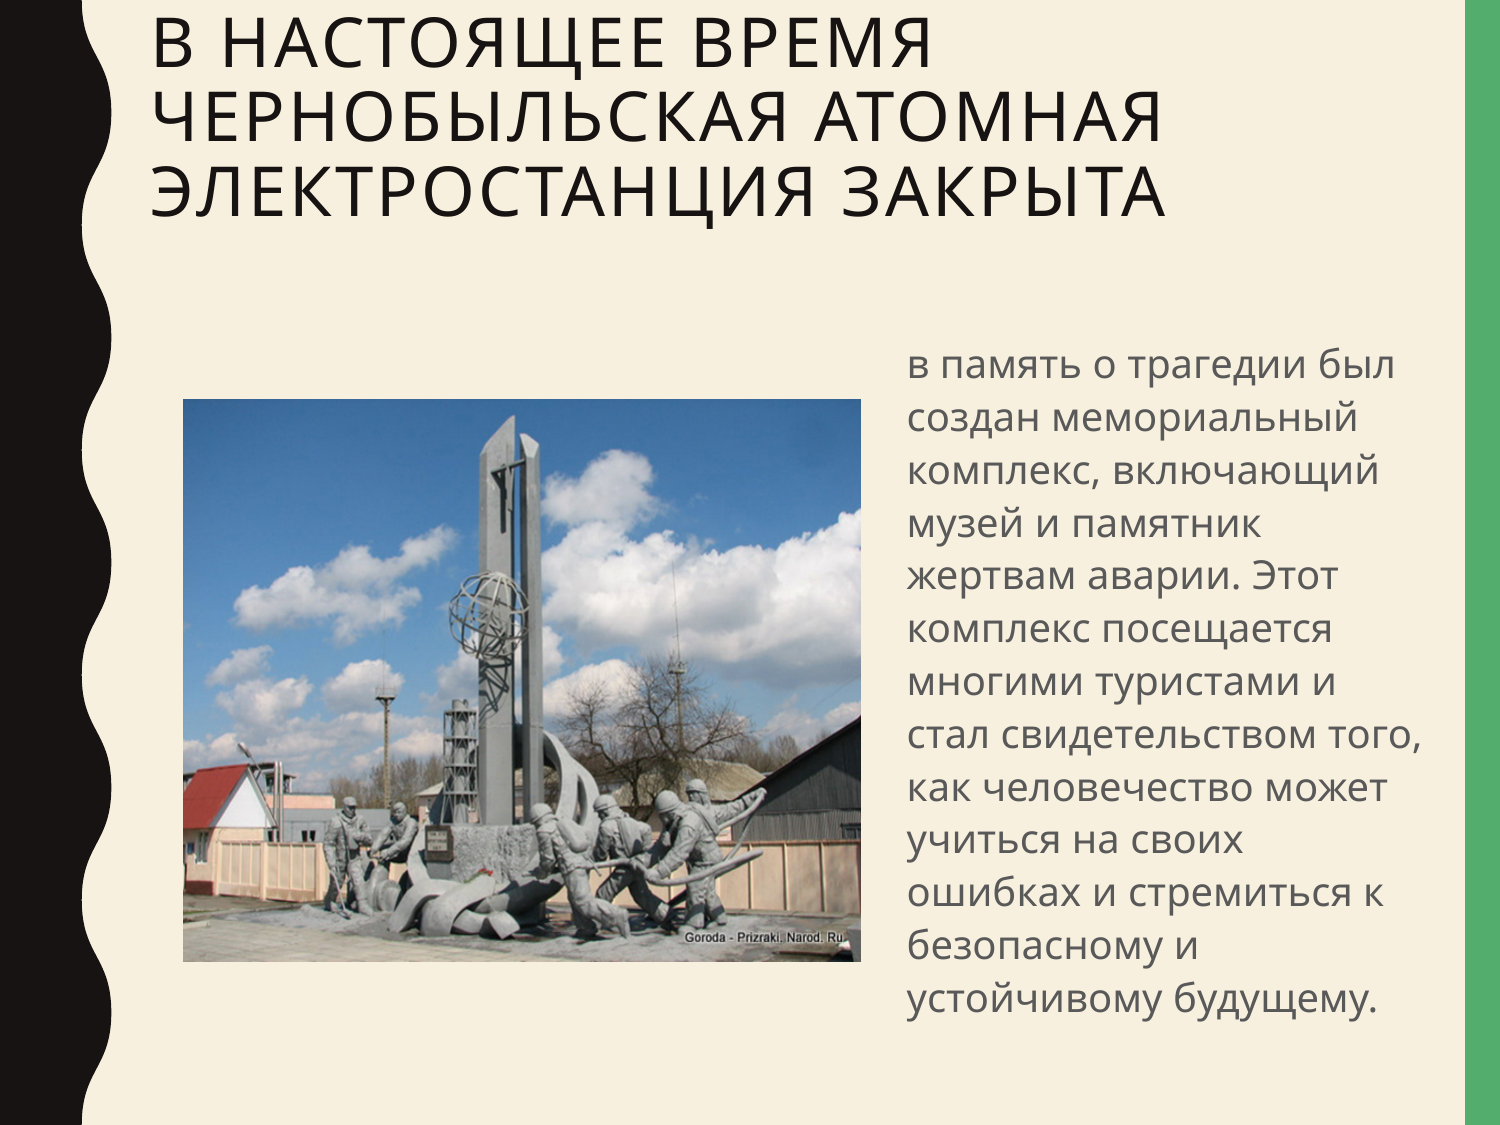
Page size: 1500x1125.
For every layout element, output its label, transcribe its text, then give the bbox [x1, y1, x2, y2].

list в память о трагедии был создан мемориальный комплекс, включающий музей и памятник жертвам аварии. Этот комплекс посещается многими туристами и стал свидетельством того, как человечество может учиться на своих ошибках и стремиться к безопасному и устойчивому будущему. [891, 326, 1442, 1035]
title В настоящее время Чернобыльская атомная электростанция закрыта [135, 0, 1388, 245]
picture [182, 399, 861, 962]
